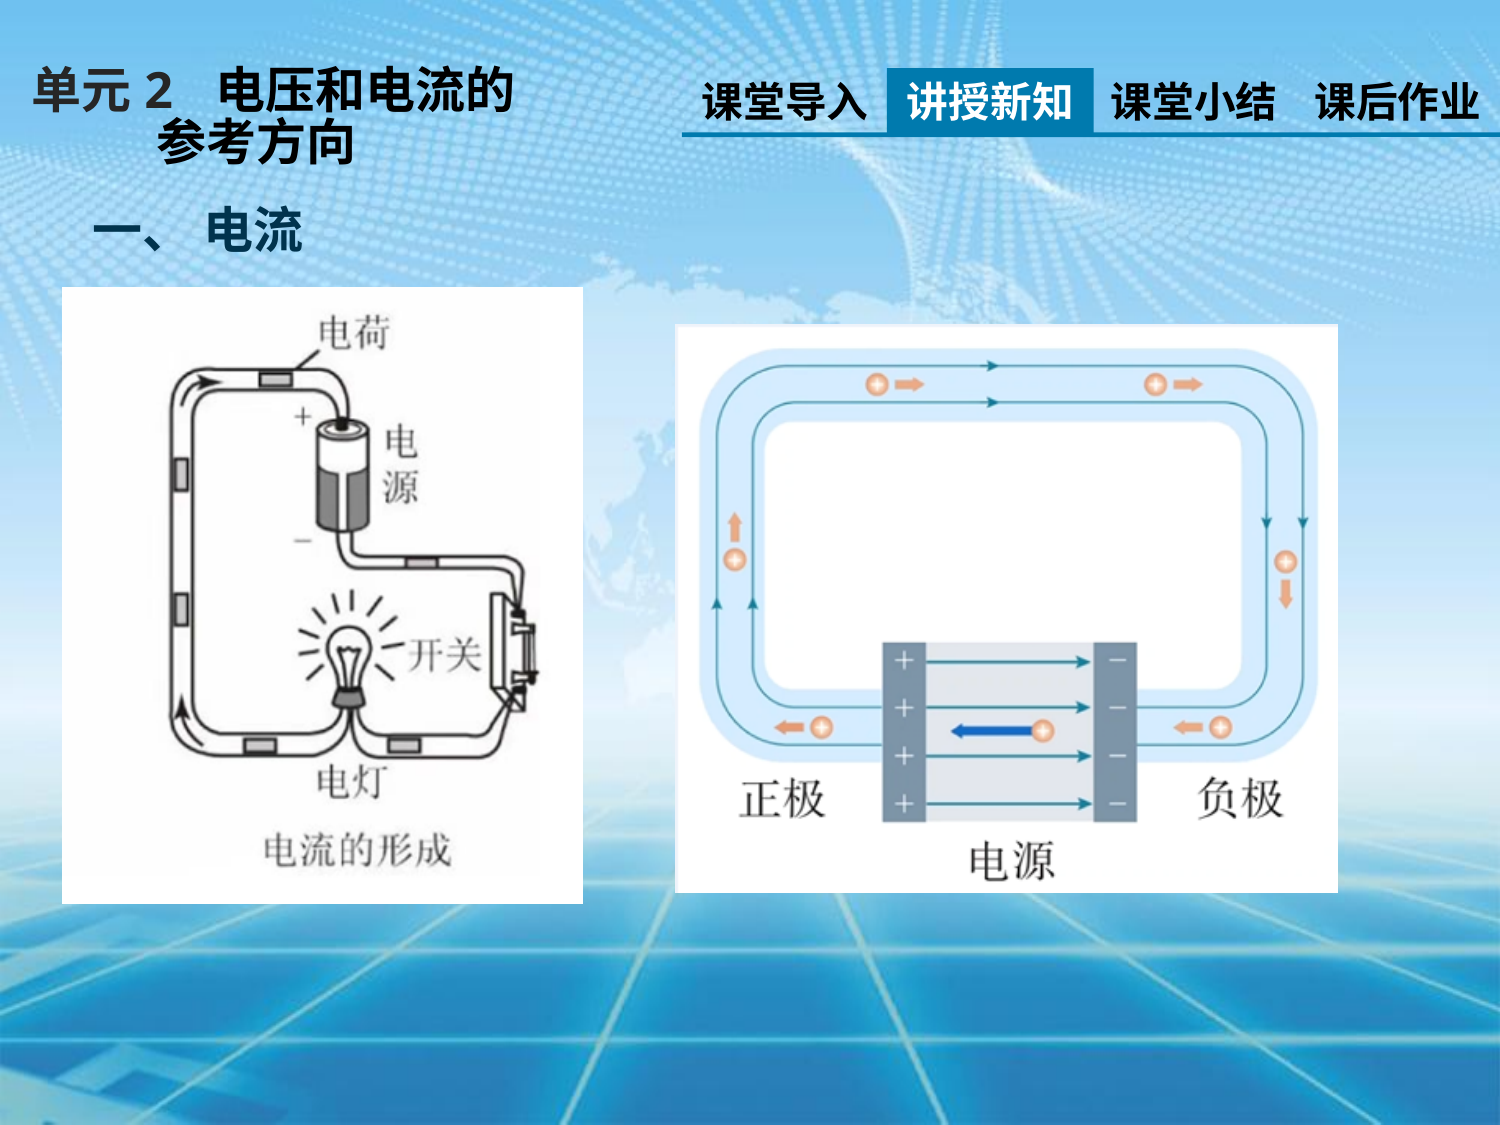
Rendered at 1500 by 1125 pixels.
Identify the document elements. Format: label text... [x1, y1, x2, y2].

picture [0, 0, 1500, 1125]
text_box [62, 287, 583, 904]
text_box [16, 59, 1500, 180]
text_box 一、 电流 [19, 180, 377, 289]
